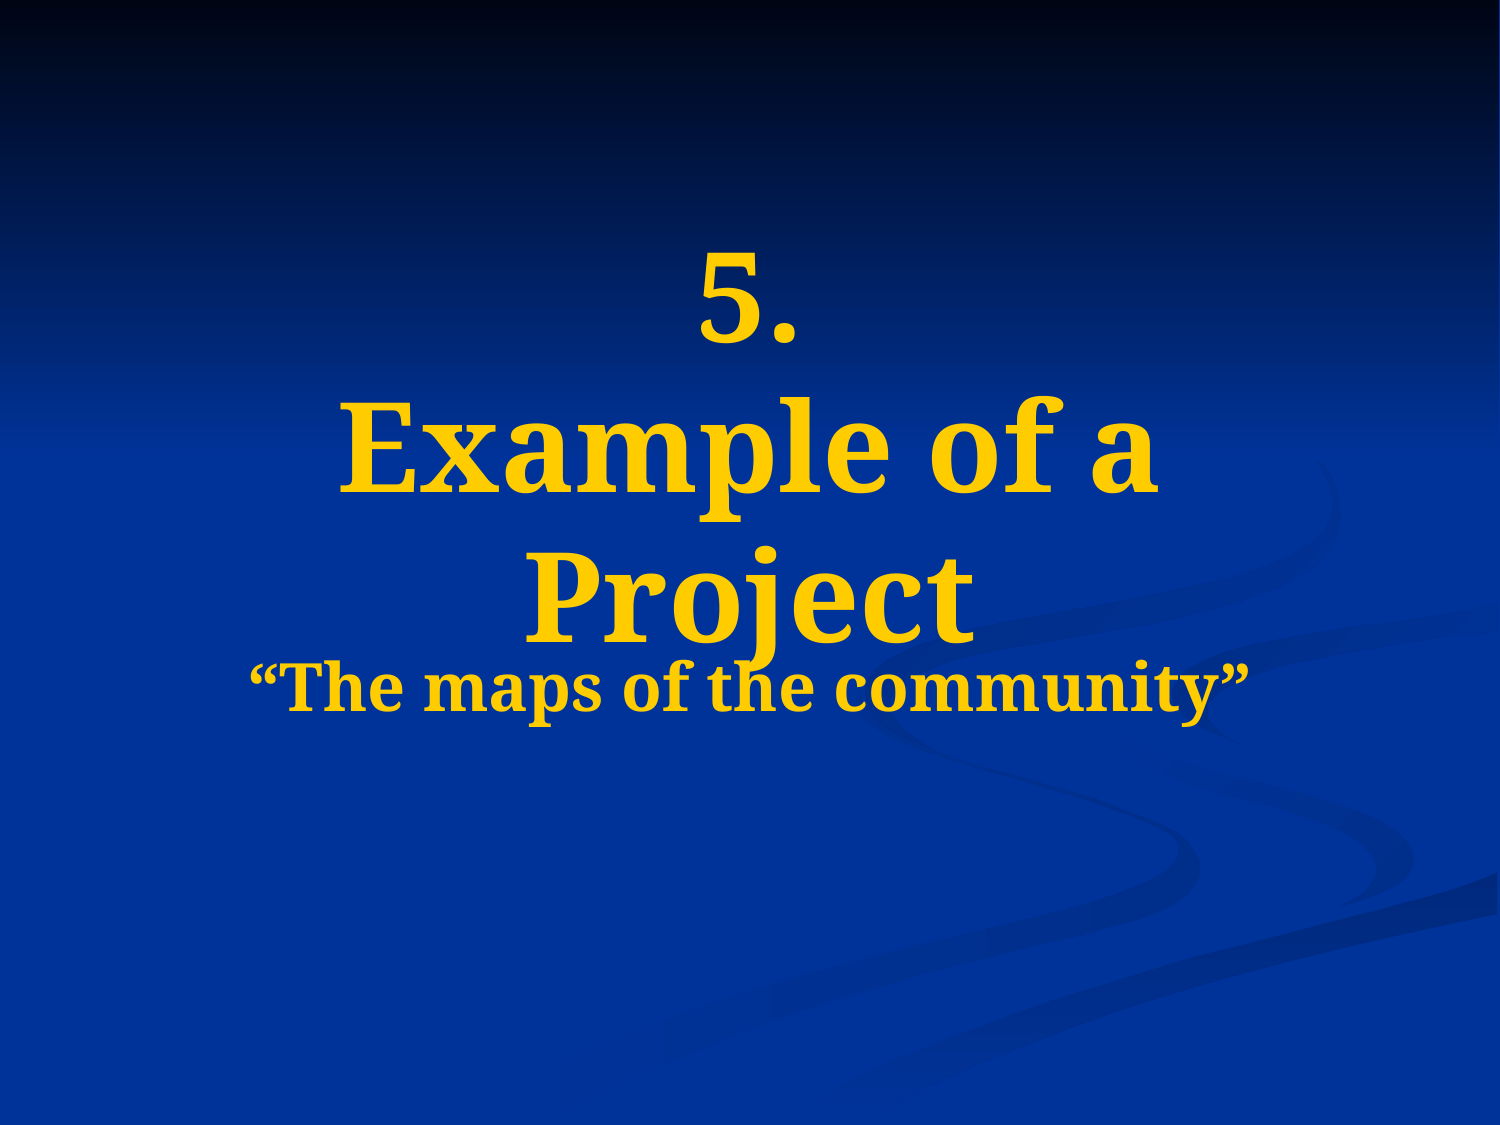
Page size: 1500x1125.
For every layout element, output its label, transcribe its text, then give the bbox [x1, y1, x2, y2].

subtitle “The maps of the community” [224, 637, 1276, 926]
title 5. Example of a Project [112, 284, 1388, 601]
